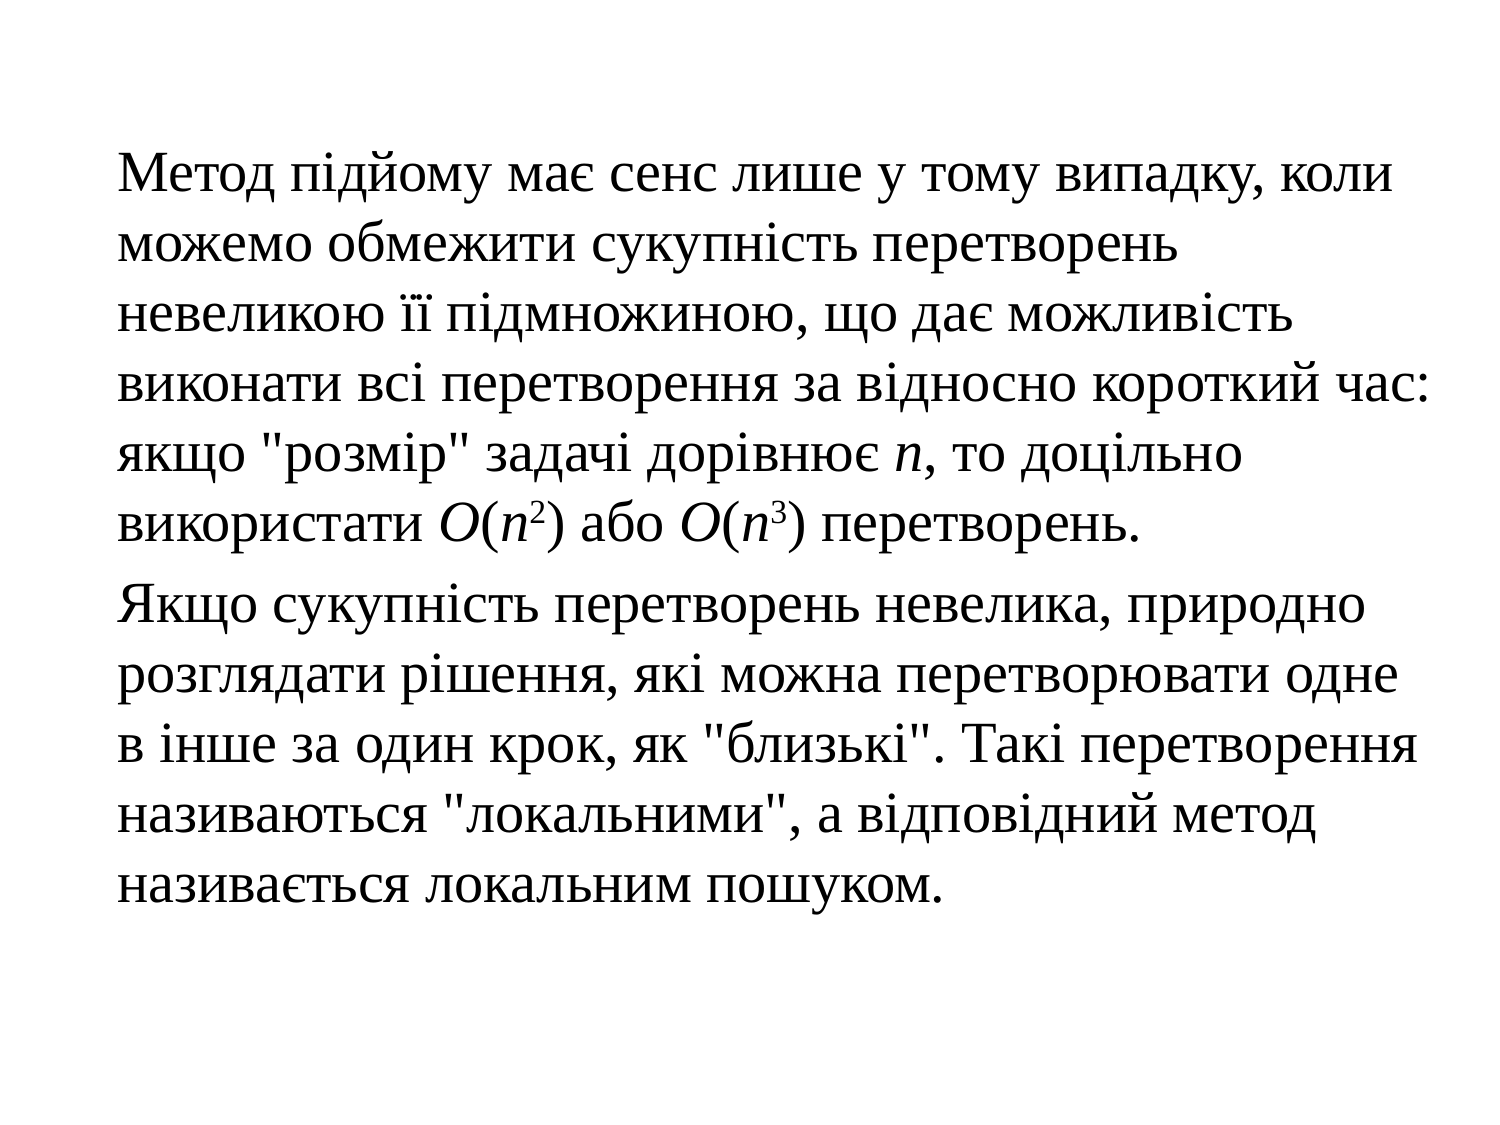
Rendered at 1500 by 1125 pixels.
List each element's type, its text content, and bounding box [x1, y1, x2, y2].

list Метод підйому має сенс лише у тому випадку, коли можемо обмежити сукупність перетворень невеликою її підмножиною, що дає можливість виконати всі перетворення за відносно короткий час: якщо "розмір" задачі дорівнює n, то доцільно використати O(n2) або O(n3) перетворень. Якщо сукупність перетворень невелика, природно розглядати рішення, які можна перетворювати одне в інше за один крок, як "близькі". Такі перетворення називаються "локальними", а відповідний метод називається локальним пошуком. [0, 125, 1471, 1125]
